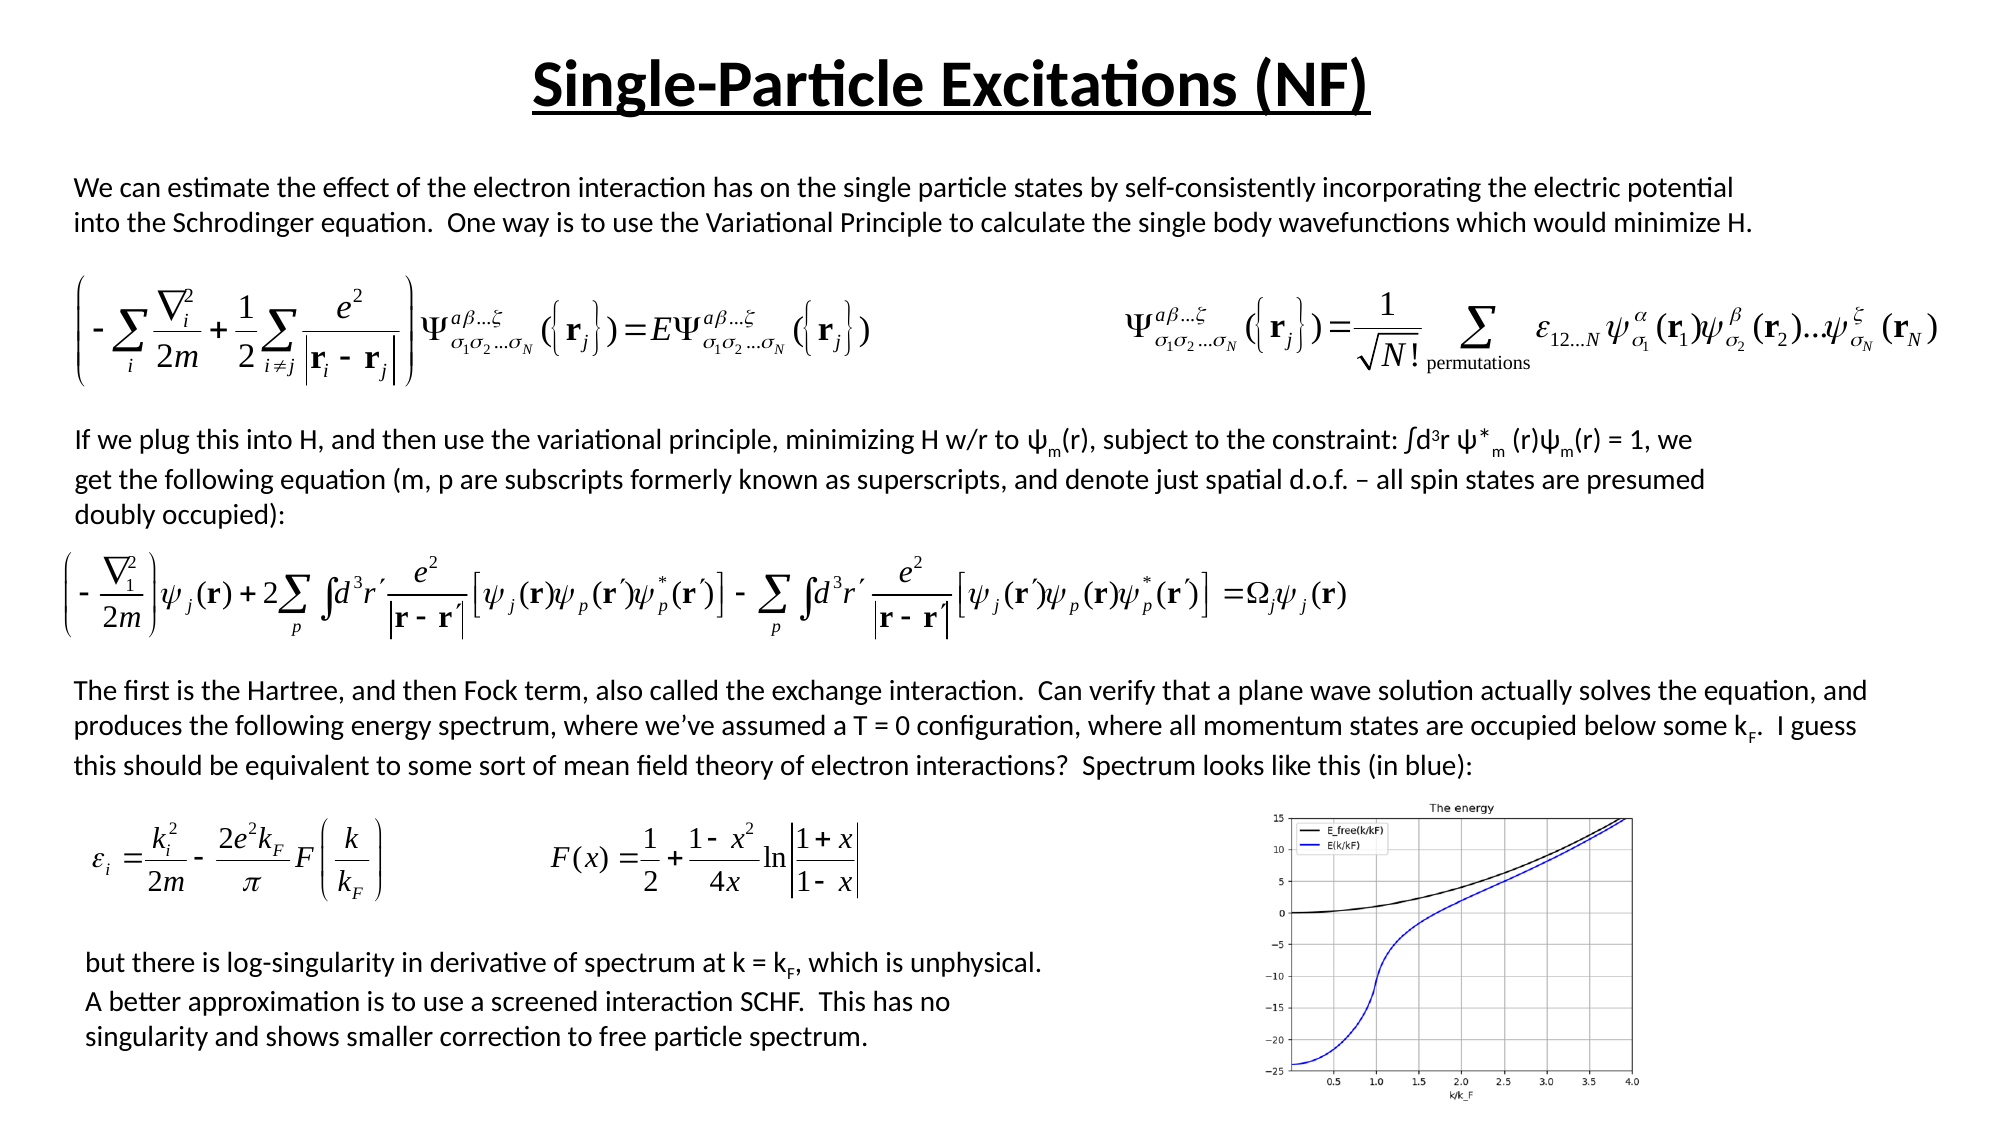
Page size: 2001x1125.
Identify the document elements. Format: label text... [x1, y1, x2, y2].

title Single-Particle Excitations (NF) [370, 28, 1533, 129]
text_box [70, 268, 884, 395]
picture [1258, 798, 1647, 1107]
text_box If we plug this into H, and then use the variational principle, minimizing H w/r to ψm(r), subject to the constraint: ∫d3r ψ*m (r)ψm(r) = 1, we get the following equation (m, p are subscripts formerly known as superscripts, and denote just spatial d.o.f. – all spin states are presumed doubly occupied): [59, 413, 1746, 538]
text_box but there is log-singularity in derivative of spectrum at k = kF, which is unphysical. A better approximation is to use a screened interaction SCHF. This has no singularity and shows smaller correction to free particle spectrum. [70, 935, 1075, 1060]
text_box The first is the Hartree, and then Fock term, also called the exchange interaction. Can verify that a plane wave solution actually solves the equation, and produces the following energy spectrum, where we’ve assumed a T = 0 configuration, where all momentum states are occupied below some kF. I guess this should be equivalent to some sort of mean field theory of electron interactions? Spectrum looks like this (in blue): [58, 664, 1887, 789]
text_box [86, 812, 867, 909]
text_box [1120, 282, 1945, 381]
text_box We can estimate the effect of the electron interaction has on the single particle states by self-consistently incorporating the electric potential into the Schrodinger equation. One way is to use the Variational Principle to calculate the single body wavefunctions which would minimize H. [58, 161, 1799, 246]
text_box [58, 545, 1354, 645]
